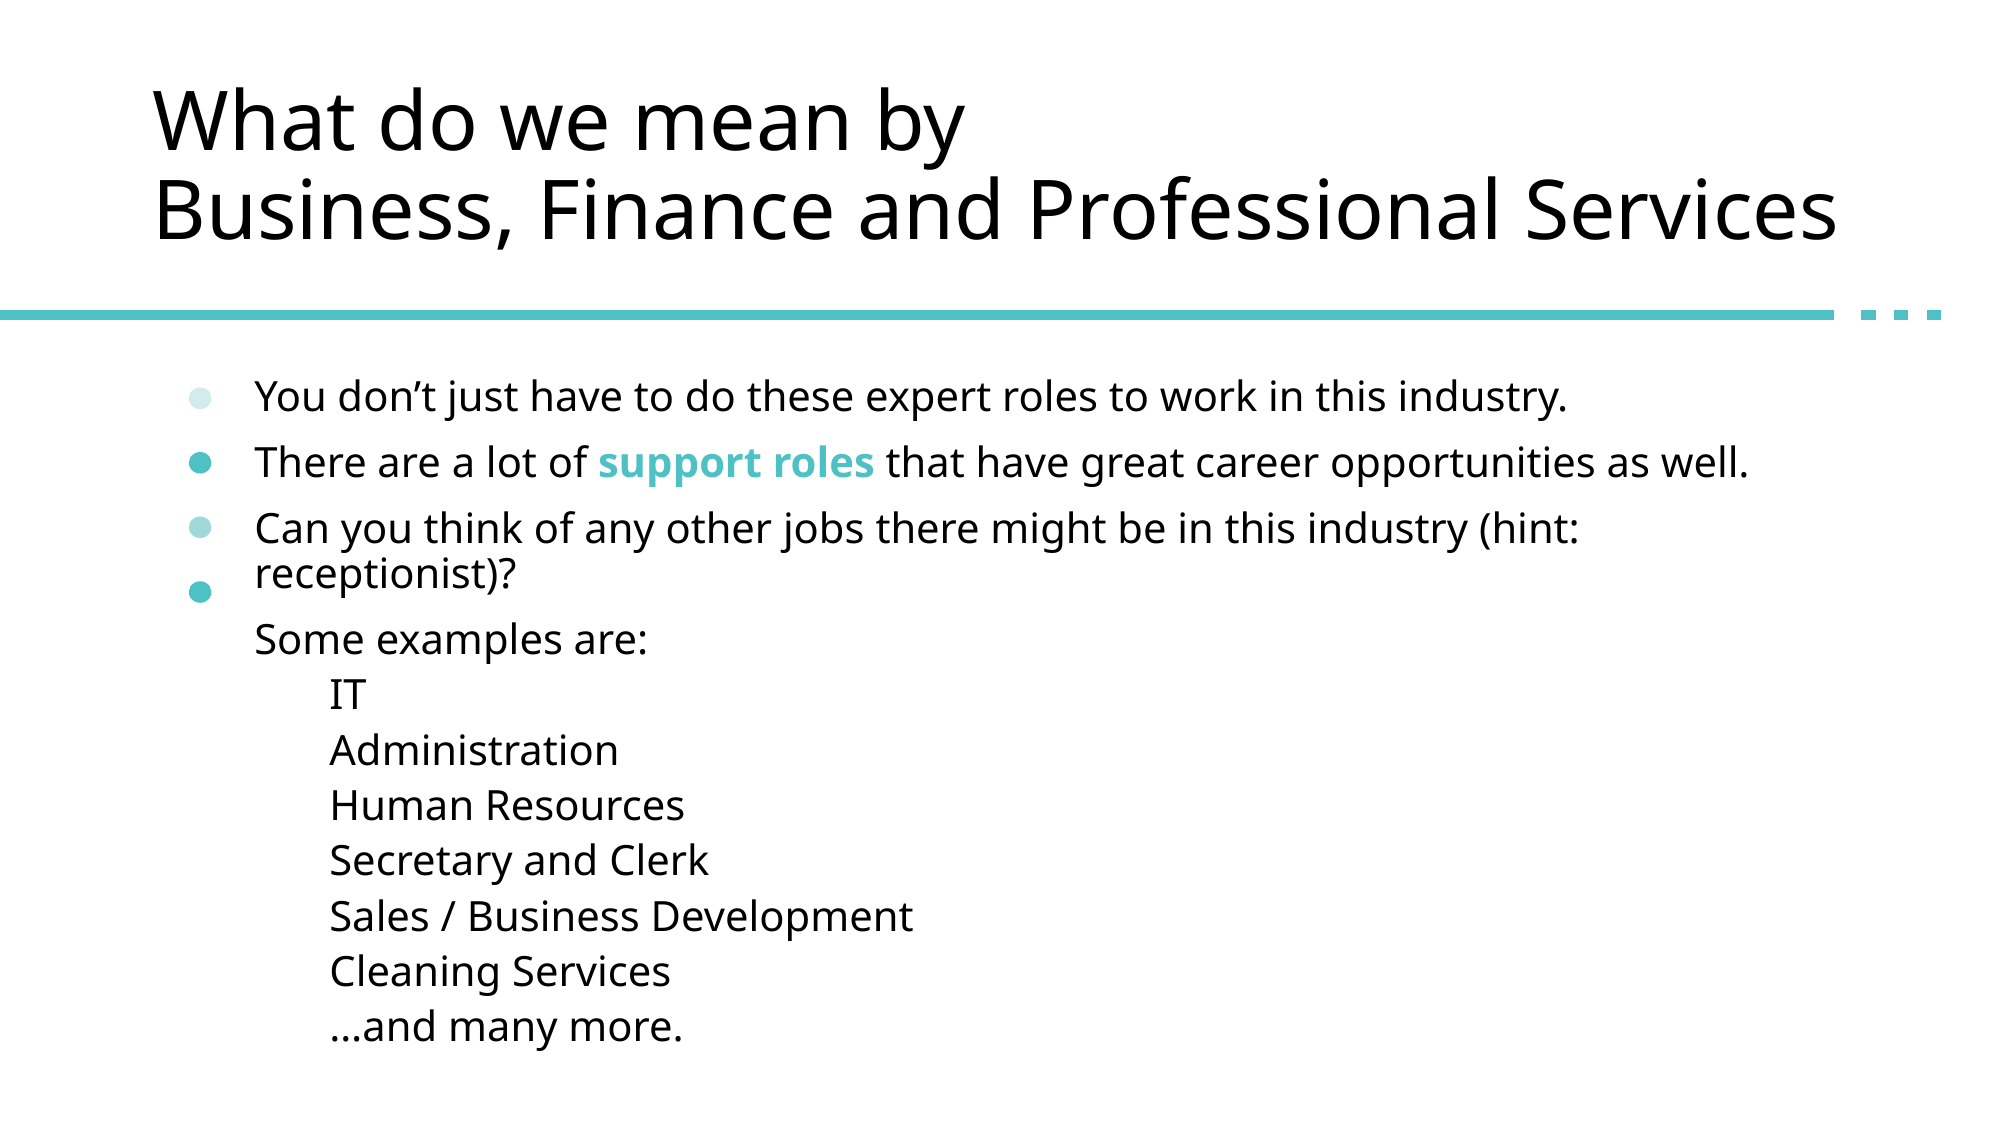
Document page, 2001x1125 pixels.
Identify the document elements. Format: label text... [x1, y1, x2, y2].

text_box [188, 387, 212, 410]
text_box [188, 516, 212, 539]
list You don’t just have to do these expert roles to work in this industry. There are a lot of support roles that have great career opportunities as well. Can you think of any other jobs there might be in this industry (hint: receptionist)? Some examples are: IT Administration Human Resources Secretary and Clerk Sales / Business Development Cleaning Services …and many more. [239, 368, 1863, 629]
text_box [1927, 310, 1941, 320]
text_box [188, 451, 212, 474]
text_box [0, 310, 1834, 320]
text_box [188, 581, 212, 603]
text_box [1861, 310, 1876, 320]
title What do we mean by Business, Finance and Professional Services [137, 59, 1863, 278]
text_box [1894, 310, 1908, 320]
